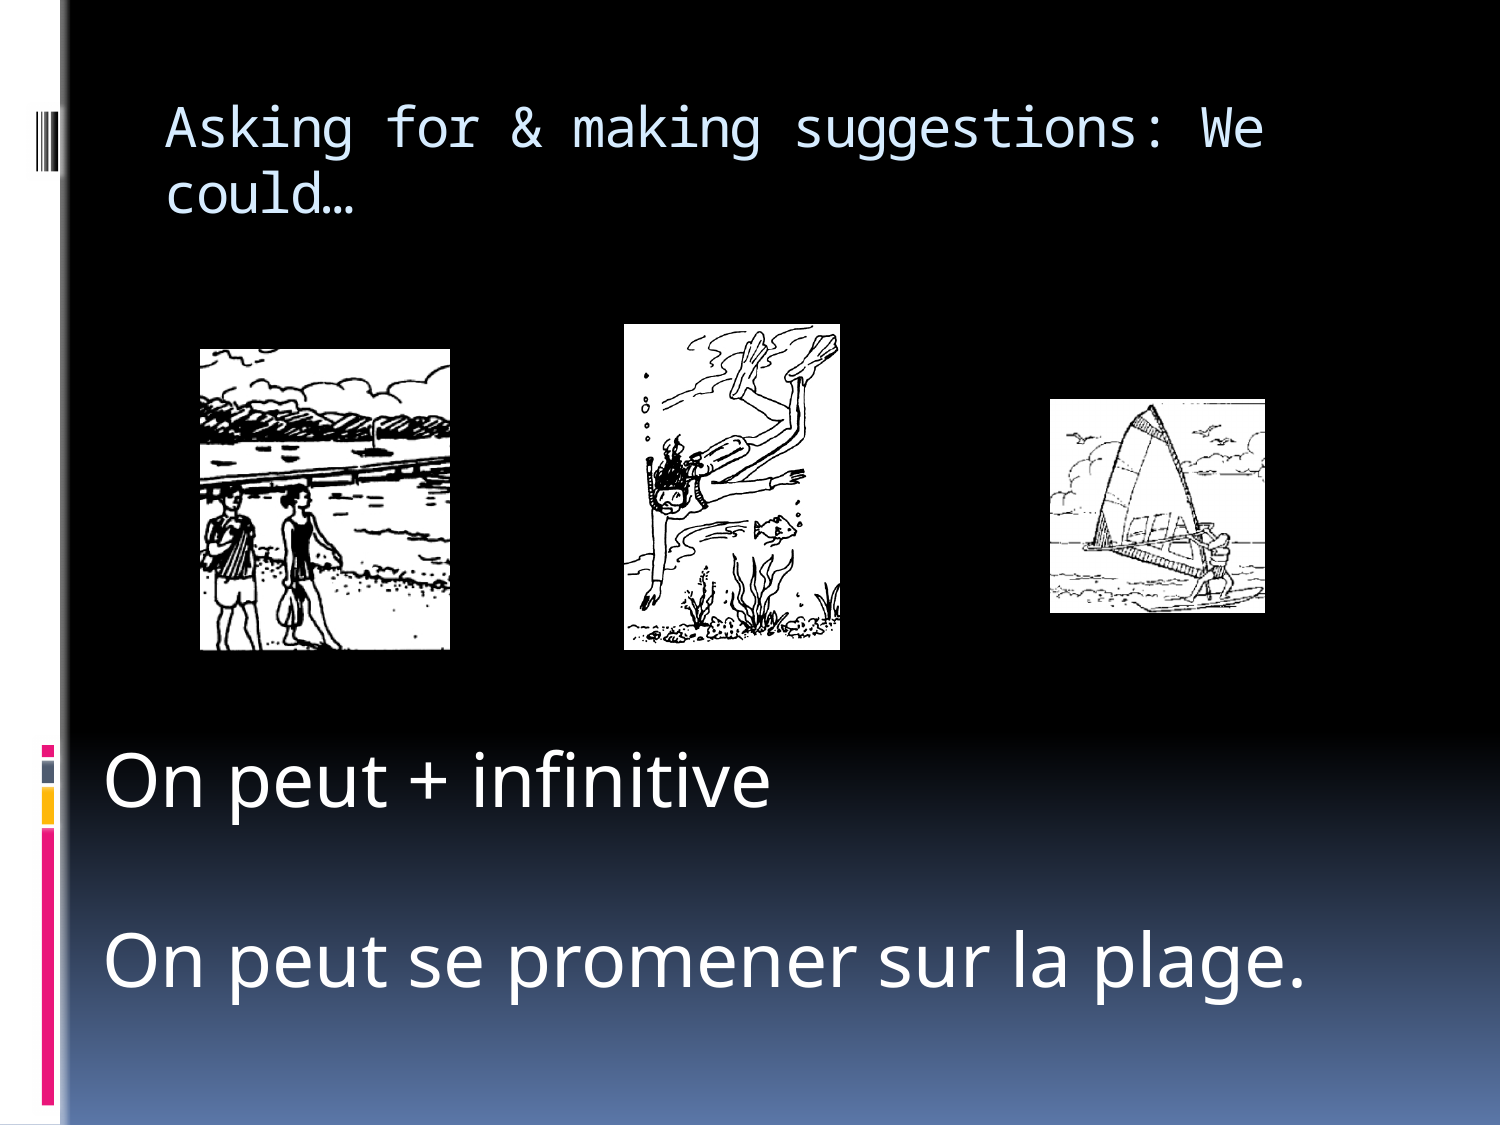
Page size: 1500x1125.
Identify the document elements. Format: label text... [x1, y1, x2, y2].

picture [624, 324, 840, 650]
title Asking for & making suggestions: We could… [150, 83, 1425, 234]
text_box On peut + infinitive On peut se promener sur la plage. [87, 724, 1388, 1010]
picture [199, 349, 451, 652]
picture [1049, 399, 1265, 613]
